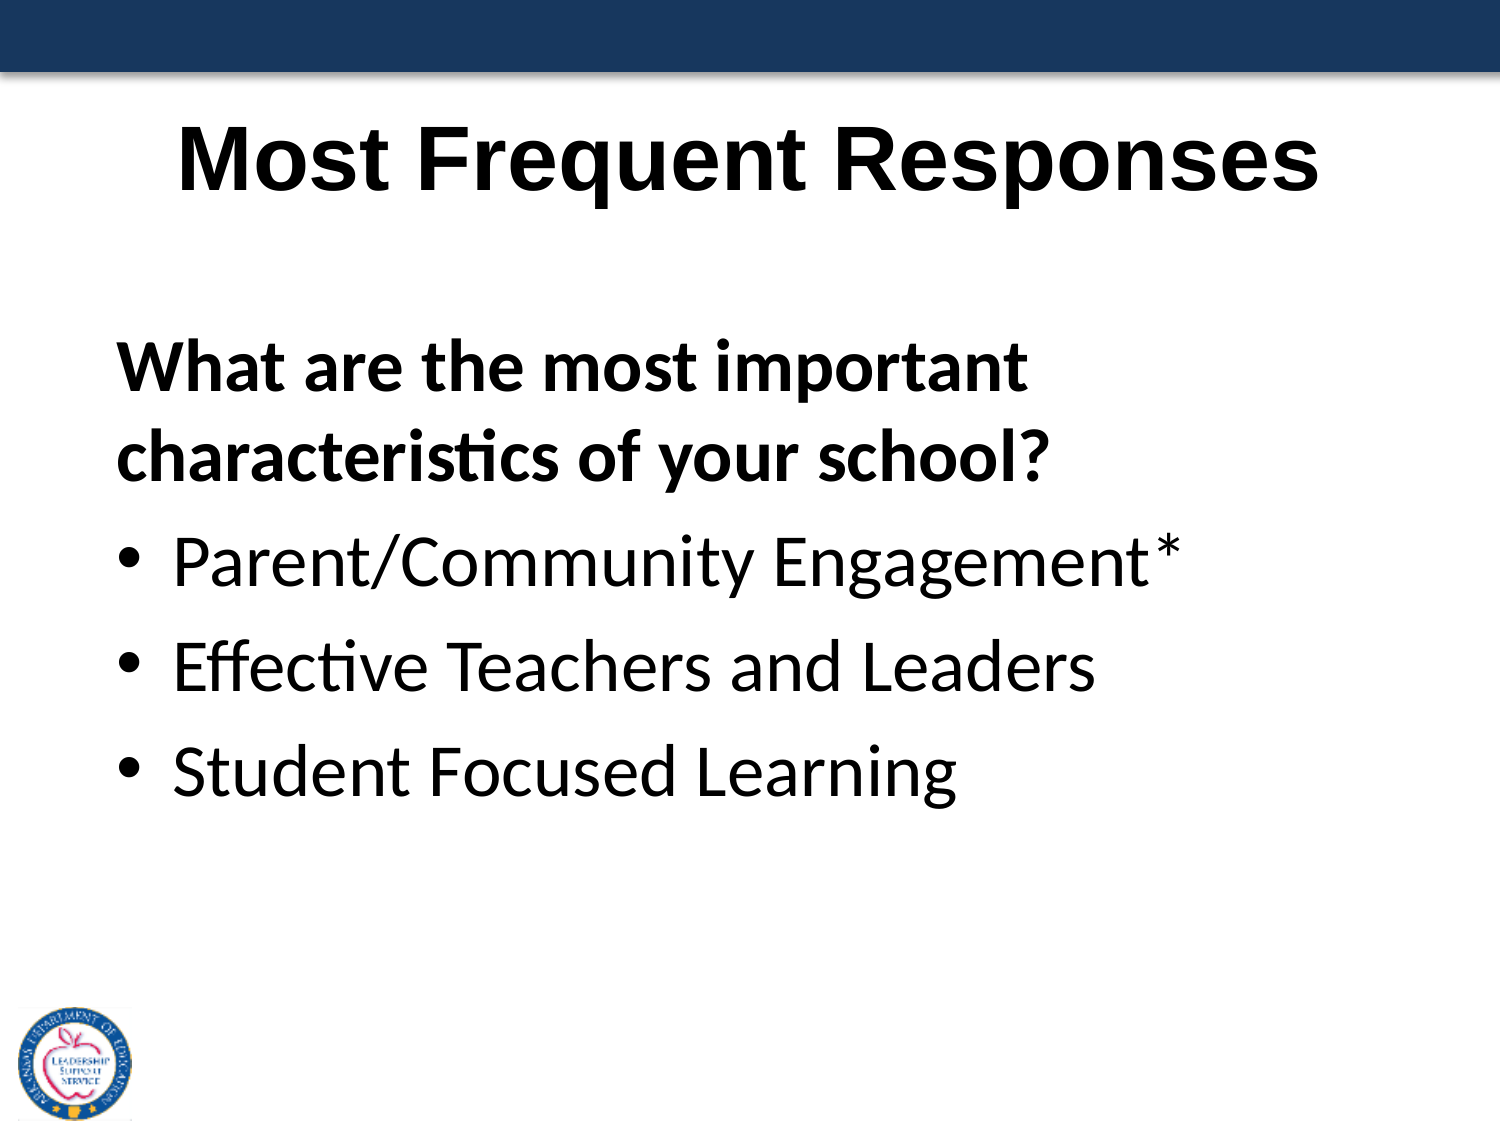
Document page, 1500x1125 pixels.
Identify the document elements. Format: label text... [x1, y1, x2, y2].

picture [18, 1007, 132, 1121]
text_box [0, 0, 1500, 74]
text_box What are the most important characteristics of your school? Parent/Community Engagement* Effective Teachers and Leaders Student Focused Learning [101, 243, 1452, 987]
title Most Frequent Responses [75, 85, 1425, 263]
